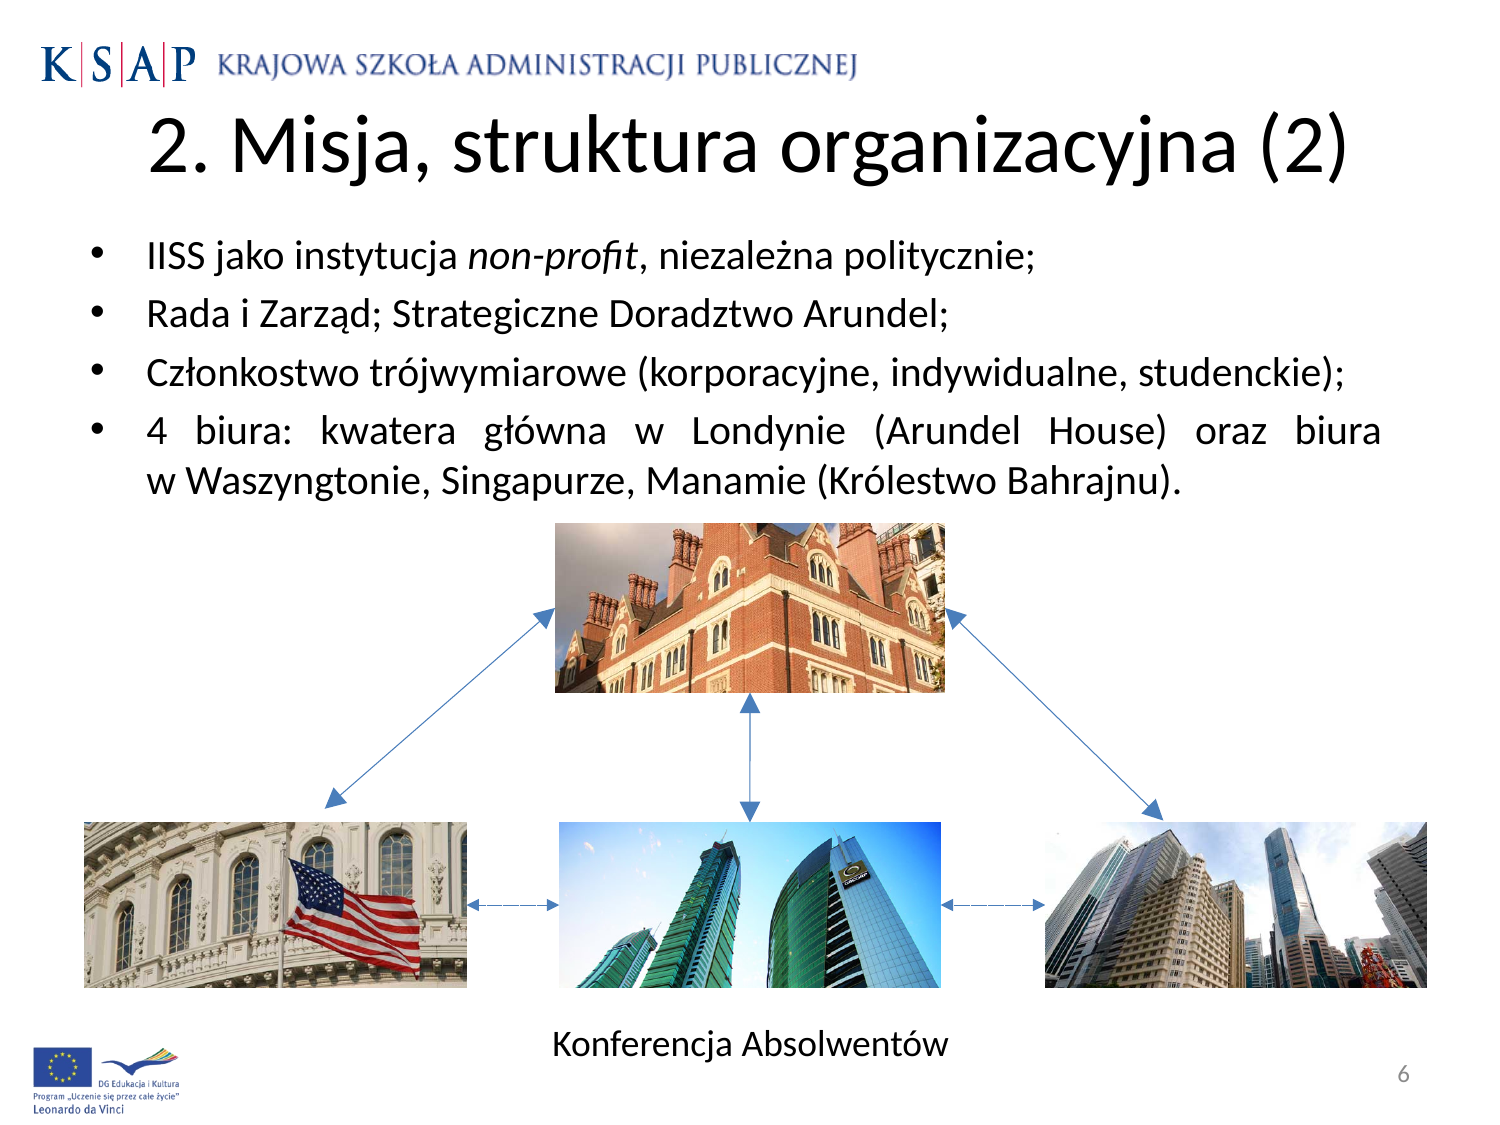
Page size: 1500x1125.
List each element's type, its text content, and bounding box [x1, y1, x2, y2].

text_box Konferencja Absolwentów [537, 1011, 987, 1072]
picture [29, 1043, 184, 1118]
title 2. Misja, struktura organizacyjna (2) [75, 45, 1425, 219]
slide_number 6 [1074, 1042, 1425, 1103]
picture [84, 822, 467, 988]
list IISS jako instytucja non-profit, niezależna politycznie; Rada i Zarząd; Strategiczne Doradztwo Arundel; Członkostwo trójwymiarowe (korporacyjne, indywidualne, studenckie); 4 biura: kwatera główna w Londynie (Arundel House) oraz biura w Waszyngtonie, Singapurze, Manamie (Królestwo Bahrajnu). [75, 219, 1425, 1005]
picture [218, 54, 857, 81]
picture [558, 822, 941, 988]
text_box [944, 607, 1164, 821]
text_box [324, 607, 556, 809]
picture [1045, 822, 1428, 988]
picture [40, 42, 195, 90]
picture [554, 523, 946, 693]
